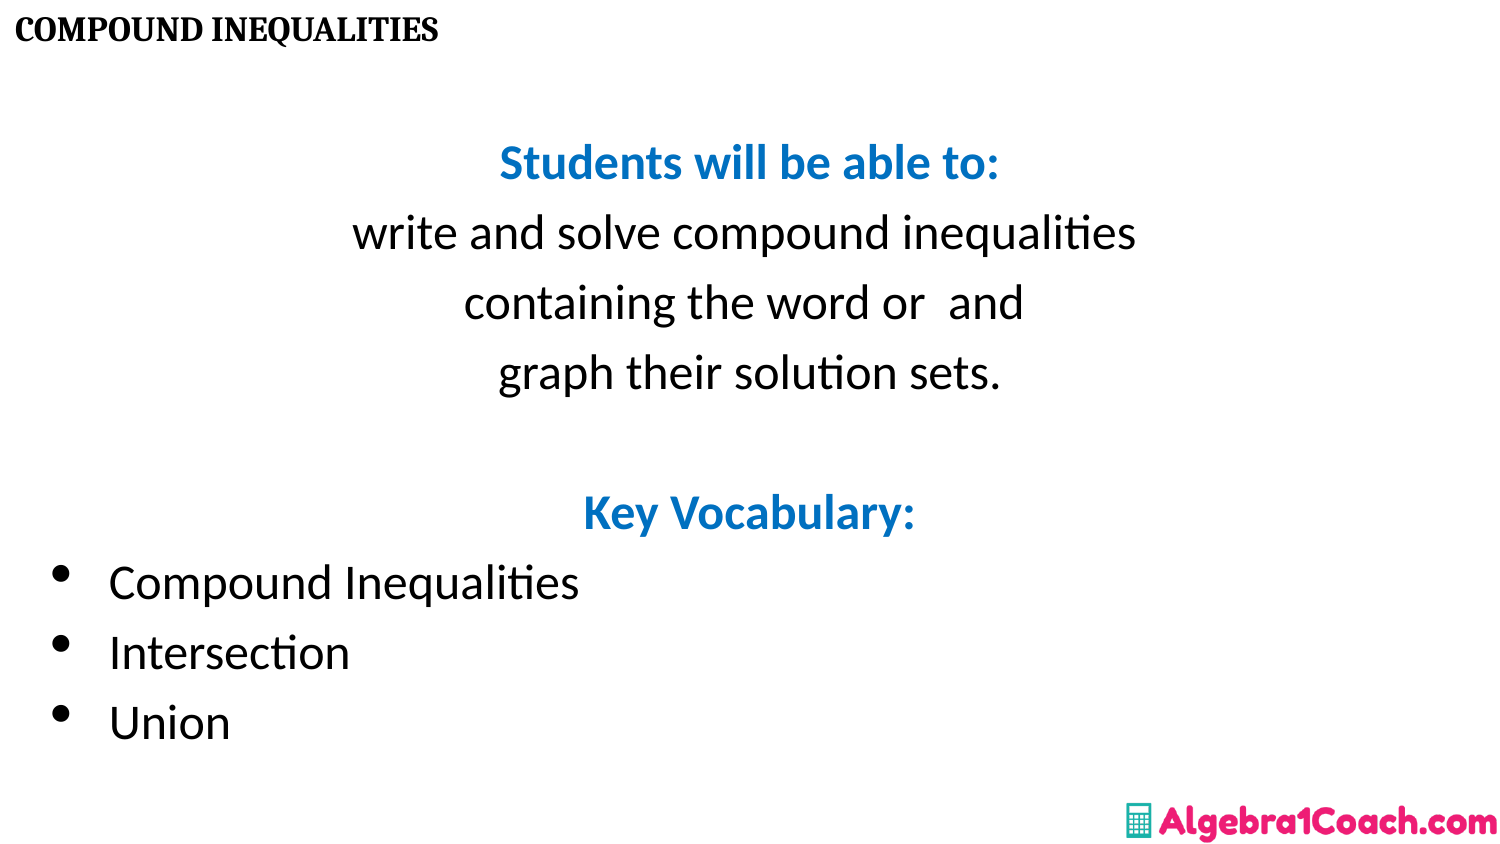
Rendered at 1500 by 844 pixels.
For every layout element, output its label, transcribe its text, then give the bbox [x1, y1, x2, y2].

picture [1109, 798, 1500, 844]
title COMPOUND INEQUALITIES [0, 0, 1350, 57]
